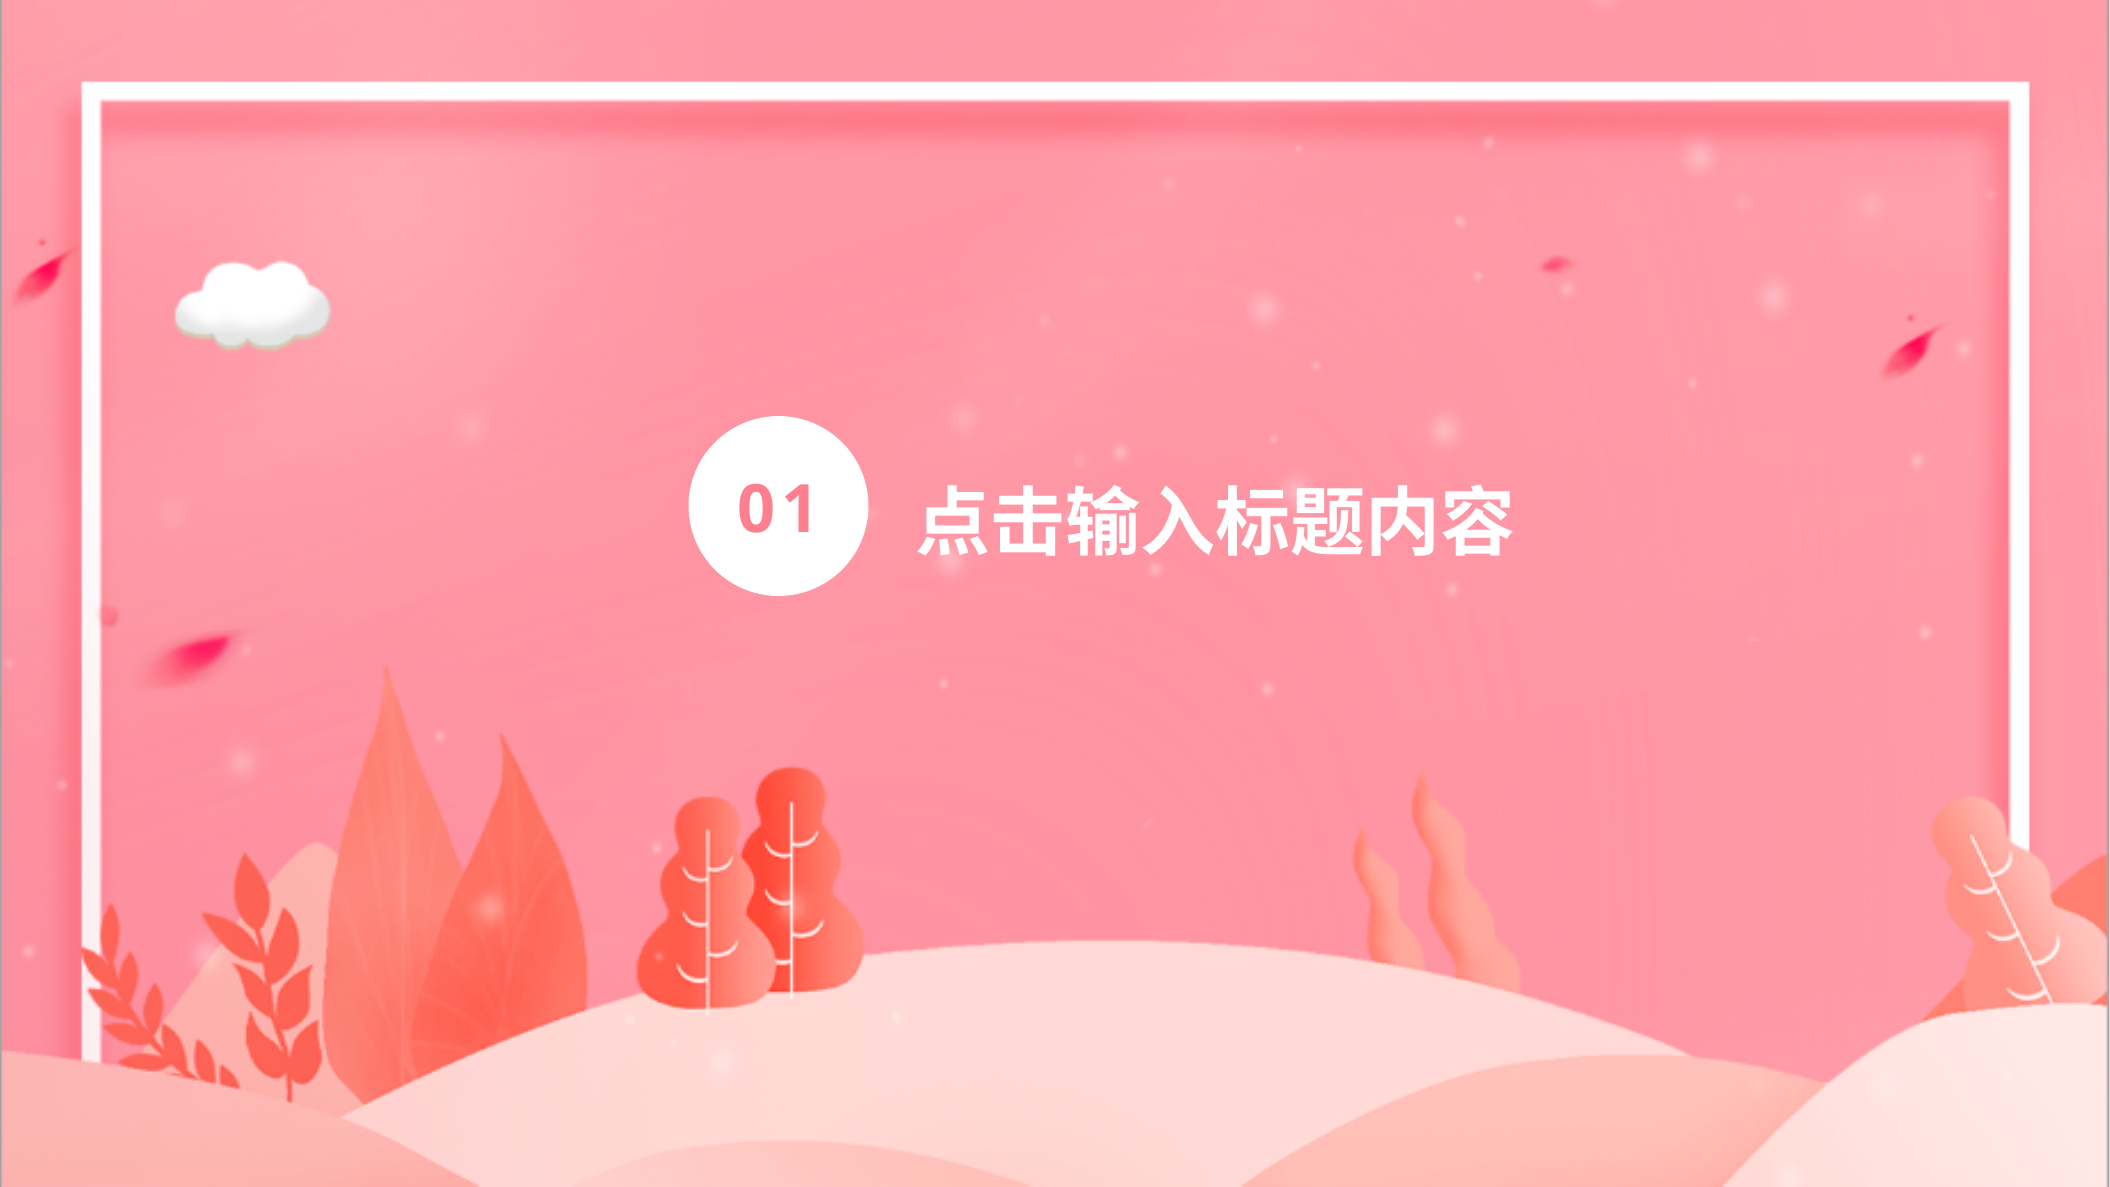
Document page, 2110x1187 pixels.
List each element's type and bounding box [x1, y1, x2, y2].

text_box [688, 416, 1534, 596]
picture [0, 0, 2110, 1187]
